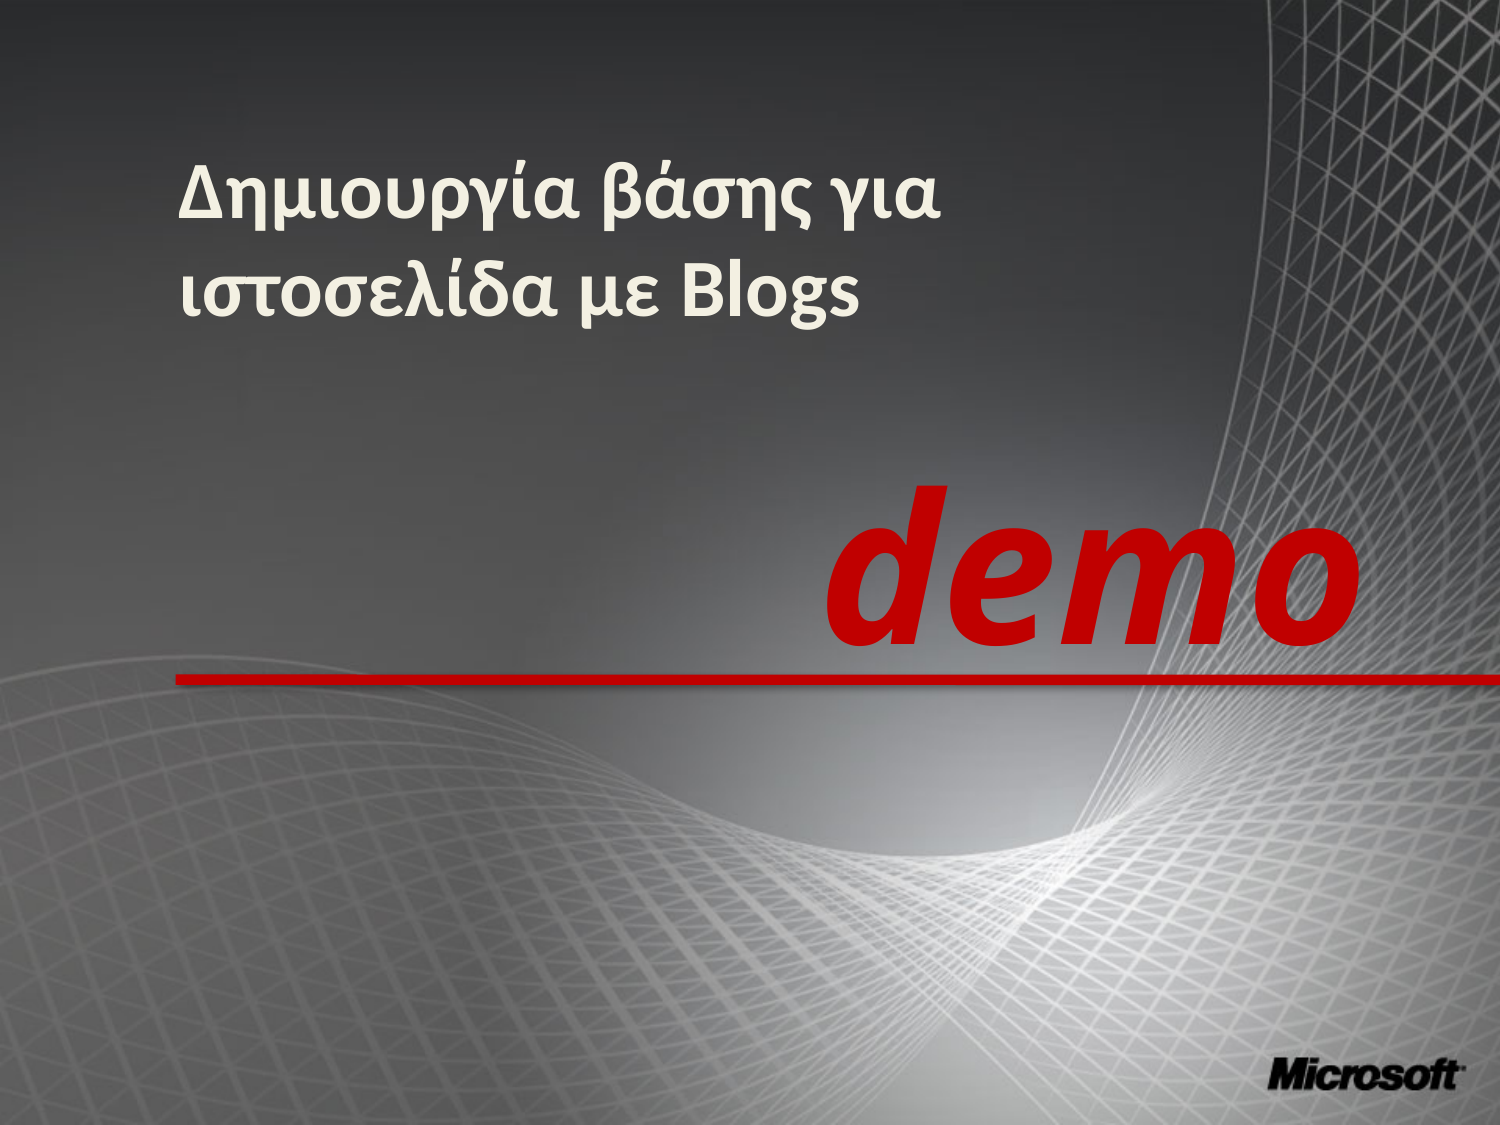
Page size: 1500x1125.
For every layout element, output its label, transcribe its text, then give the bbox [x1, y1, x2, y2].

title Δημιουργία βάσης για ιστοσελίδα με Blogs [164, 128, 1266, 340]
text_box demo [118, 447, 1438, 675]
picture [0, 0, 1500, 1125]
